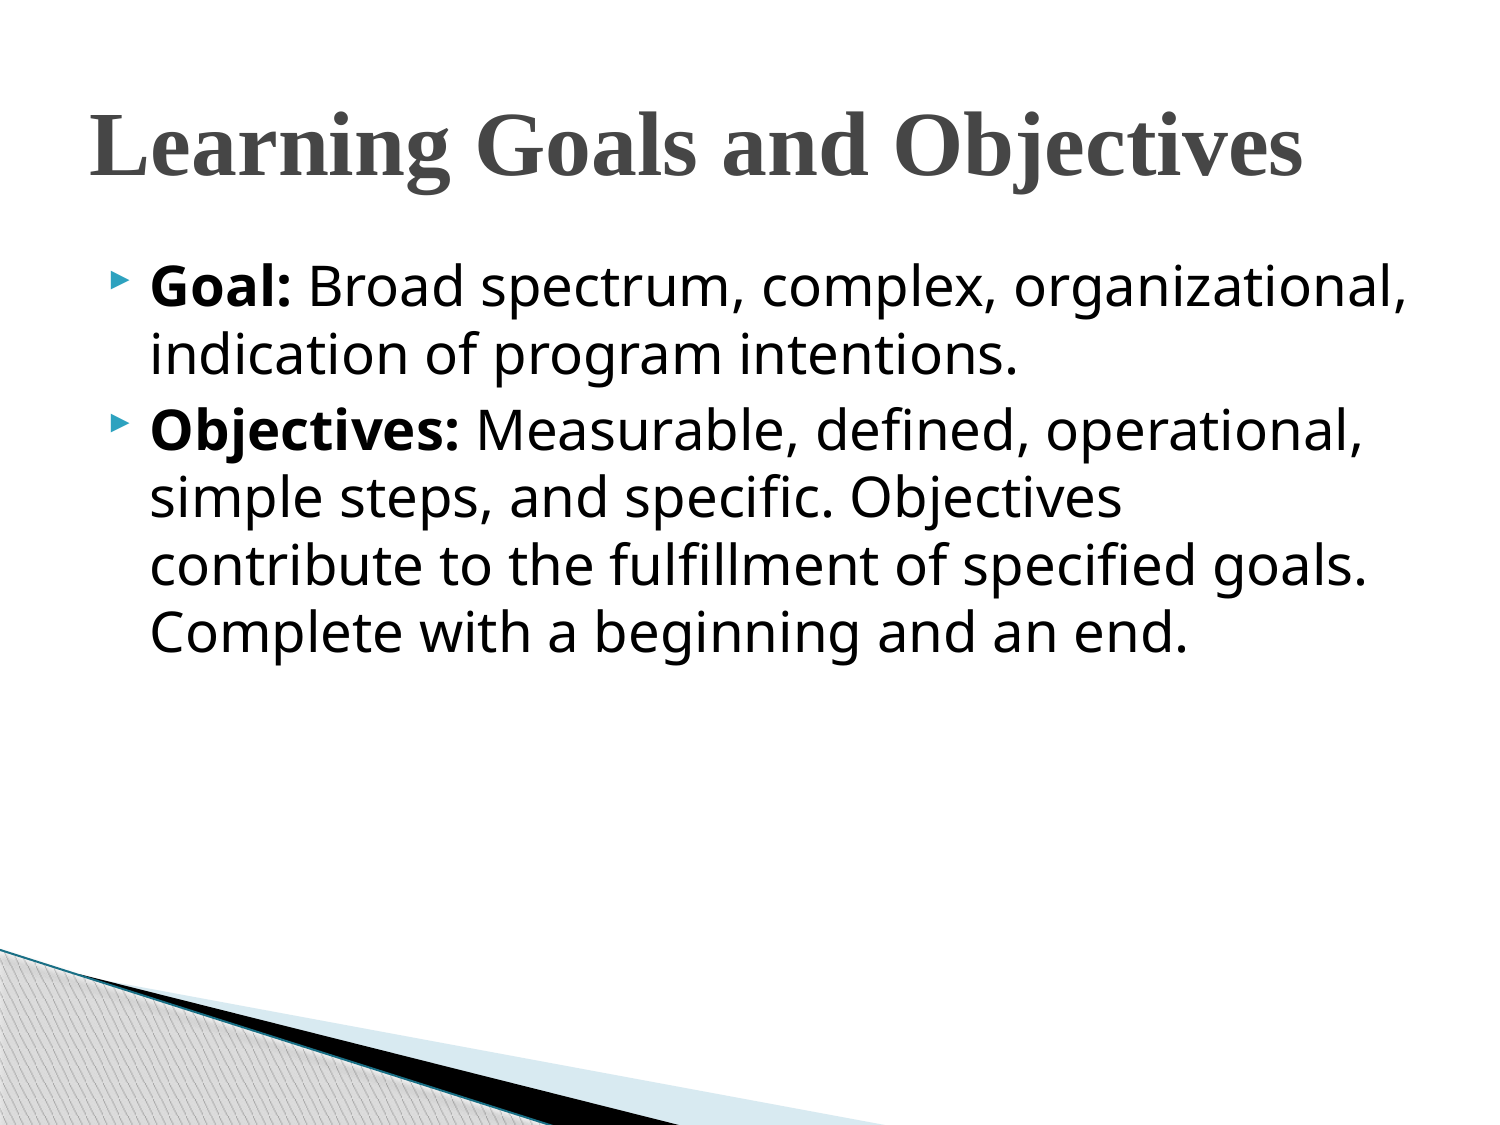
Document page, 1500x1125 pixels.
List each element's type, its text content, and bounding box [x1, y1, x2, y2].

list Goal: Broad spectrum, complex, organizational, indication of program intentions. Objectives: Measurable, defined, operational, simple steps, and specific. Objectives contribute to the fulfillment of specified goals. Complete with a beginning and an end. [75, 243, 1425, 986]
title Learning Goals and Objectives [75, 45, 1425, 233]
